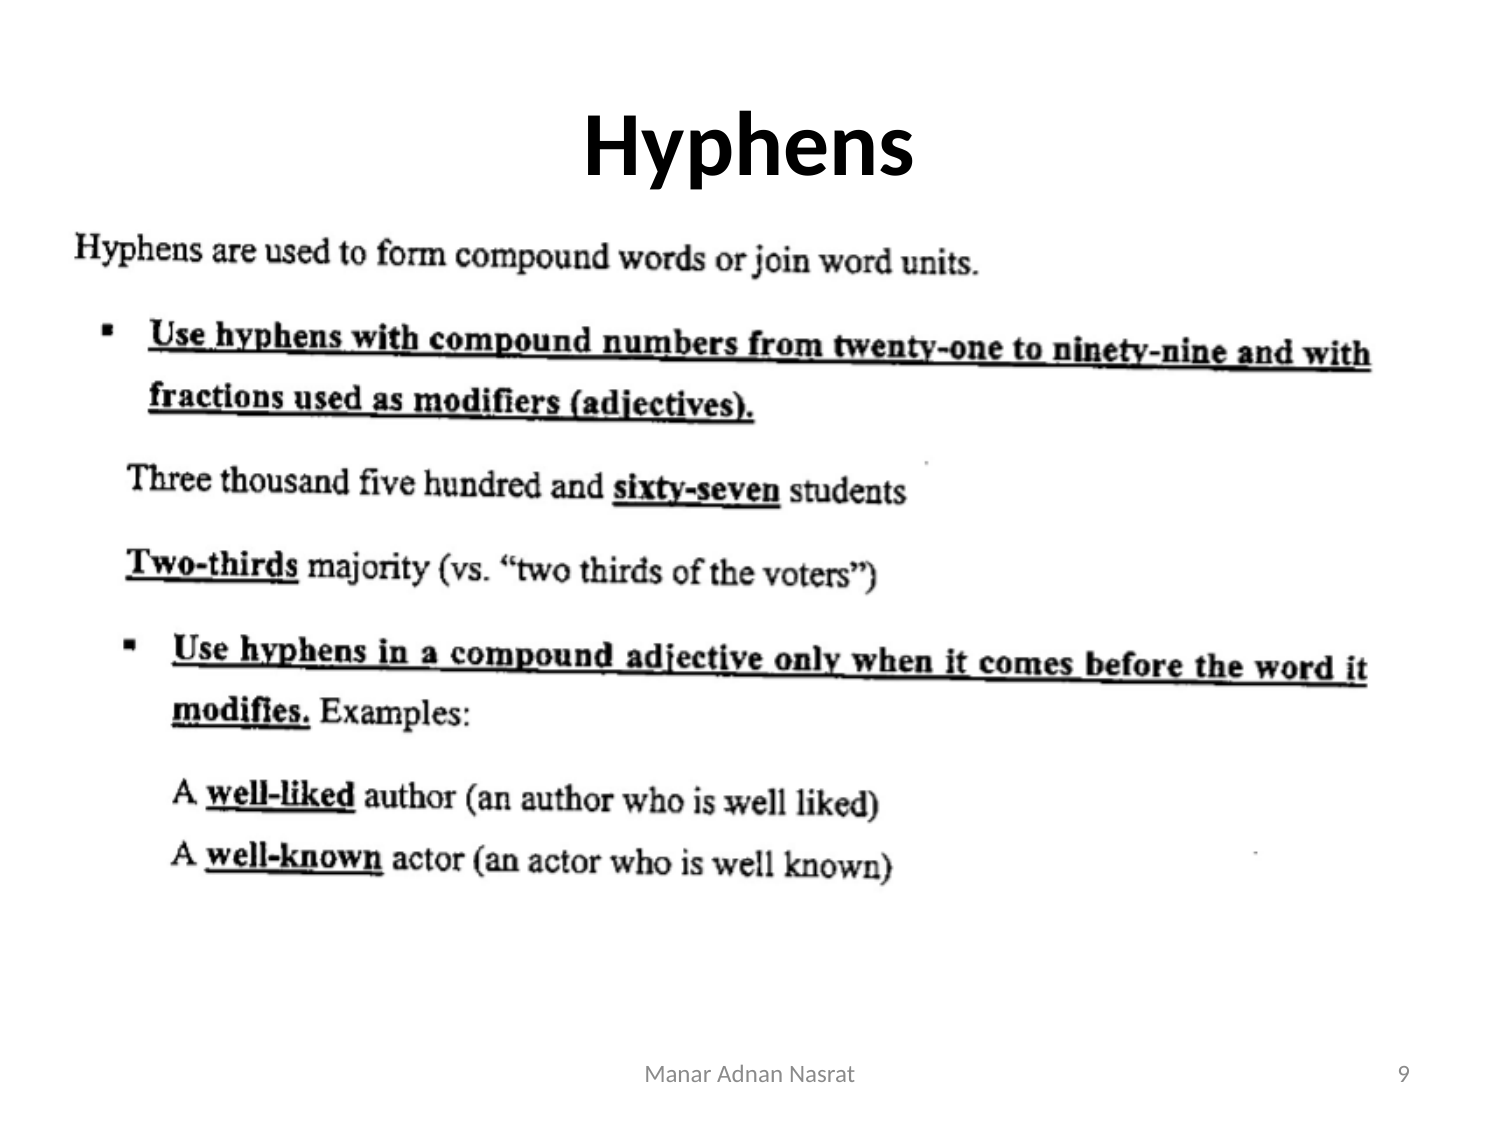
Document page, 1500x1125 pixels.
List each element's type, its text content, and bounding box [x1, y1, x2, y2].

title Hyphens [75, 45, 1425, 198]
slide_number 9 [1074, 1042, 1425, 1103]
footer Manar Adnan Nasrat [512, 1042, 988, 1103]
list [24, 199, 1438, 909]
